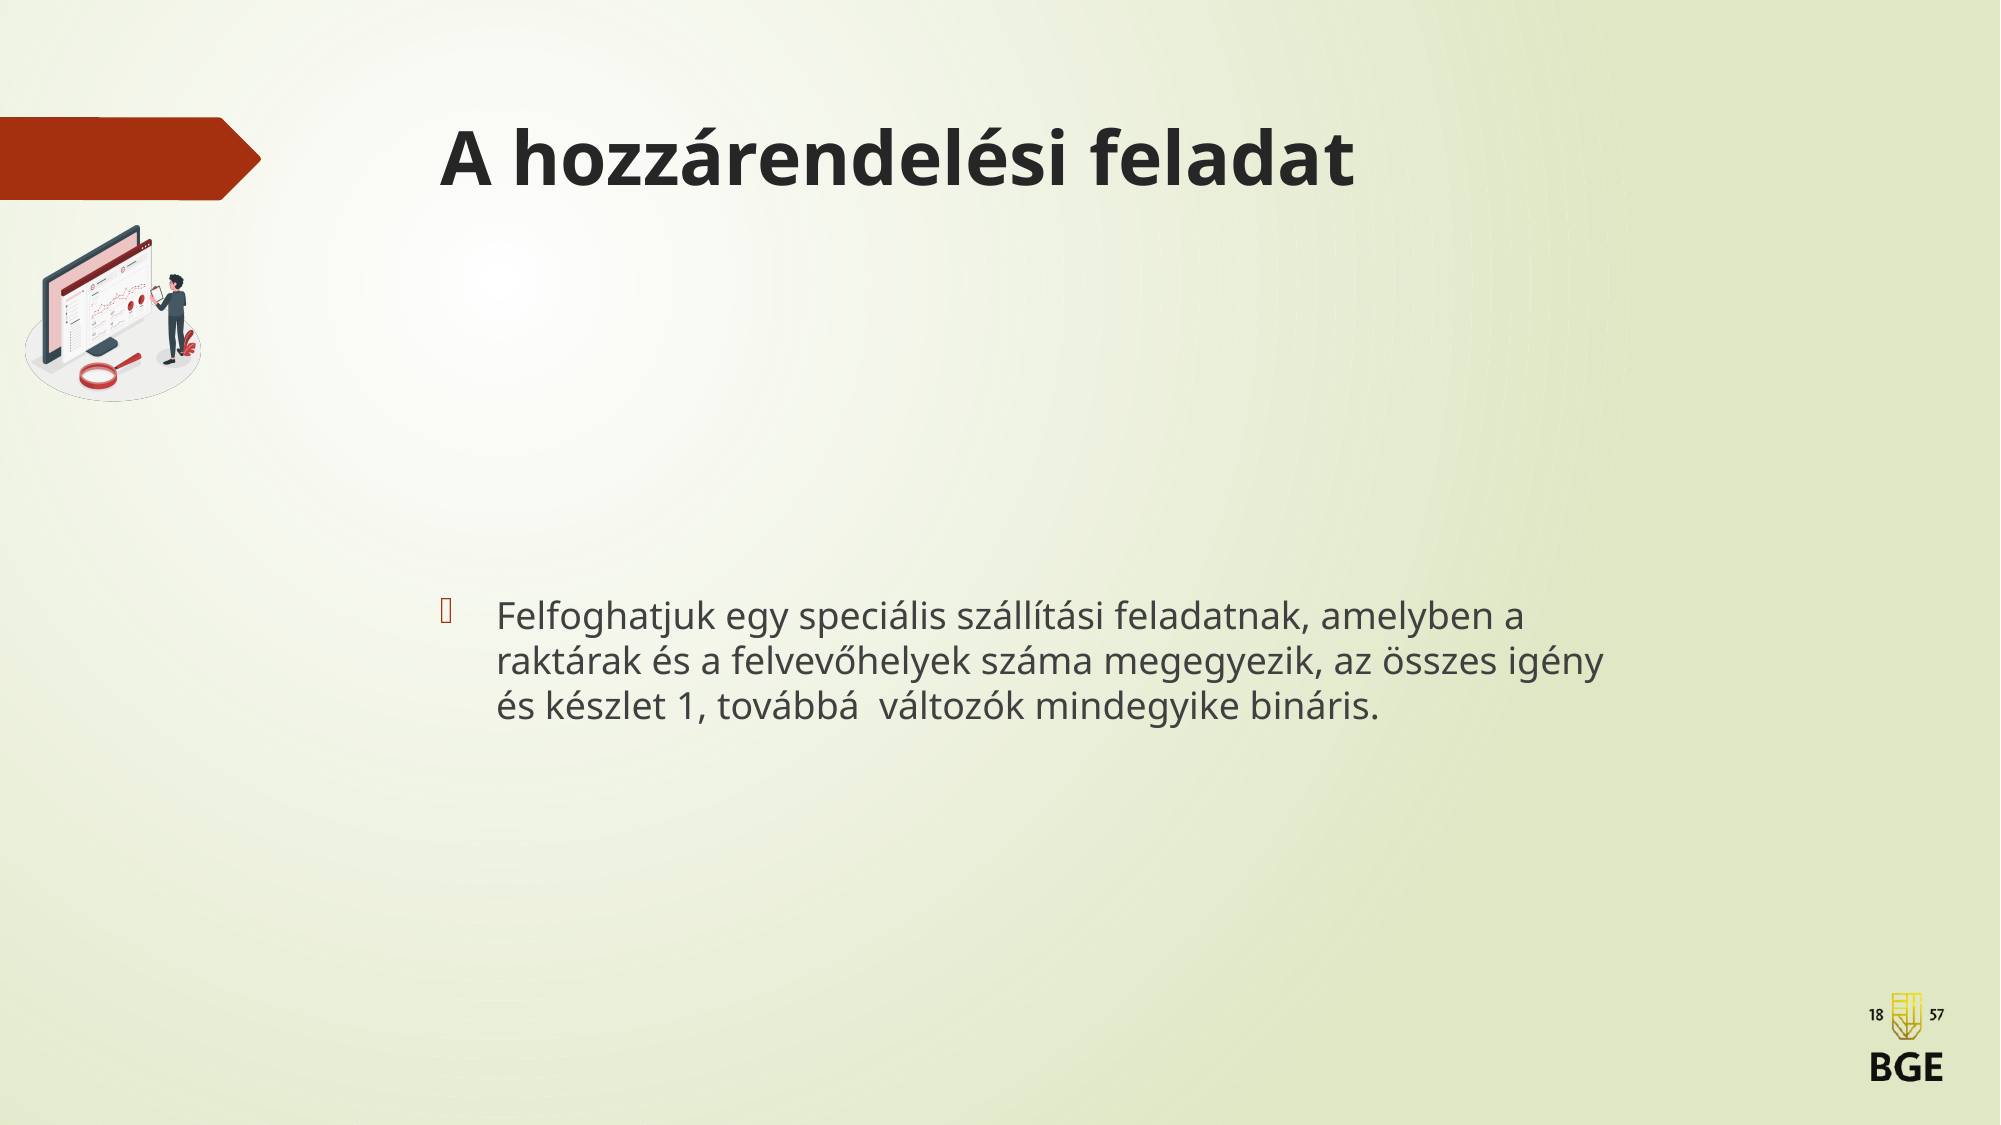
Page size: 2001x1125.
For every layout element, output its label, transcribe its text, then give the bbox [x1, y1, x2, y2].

picture [17, 217, 208, 408]
picture [1853, 984, 1958, 1090]
title A hozzárendelési feladat [425, 102, 1888, 313]
